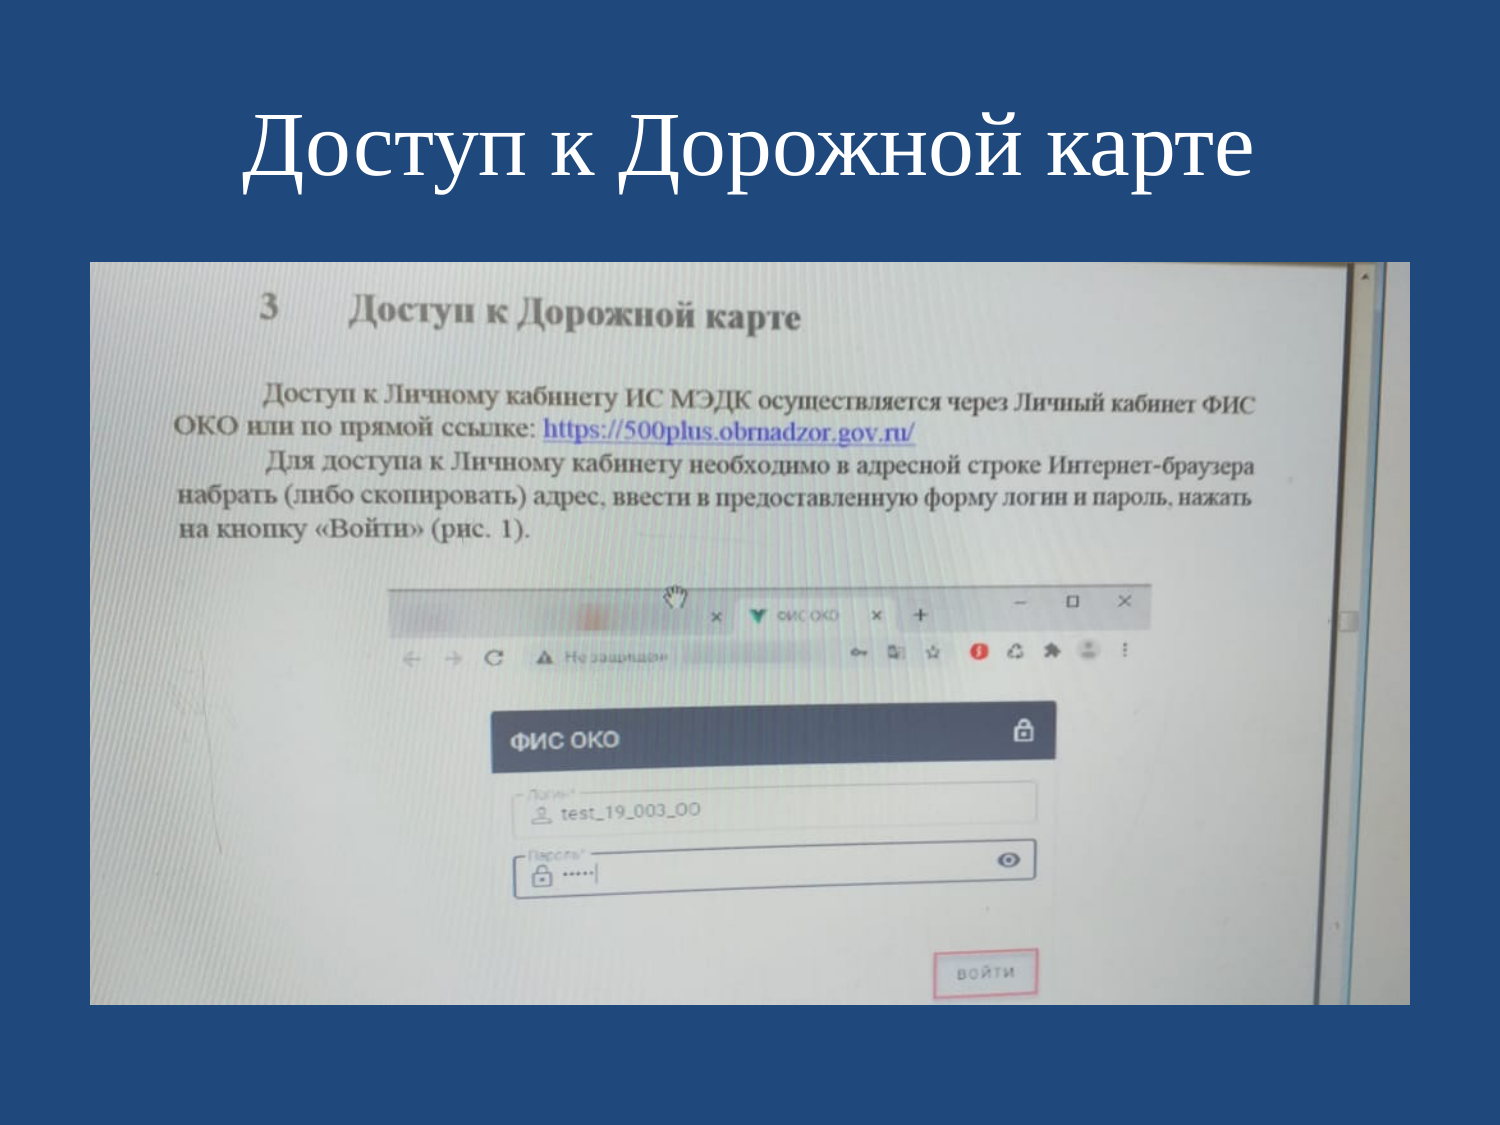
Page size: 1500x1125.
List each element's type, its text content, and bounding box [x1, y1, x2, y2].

title Доступ к Дорожной карте [75, 45, 1425, 233]
picture [90, 262, 1410, 1006]
